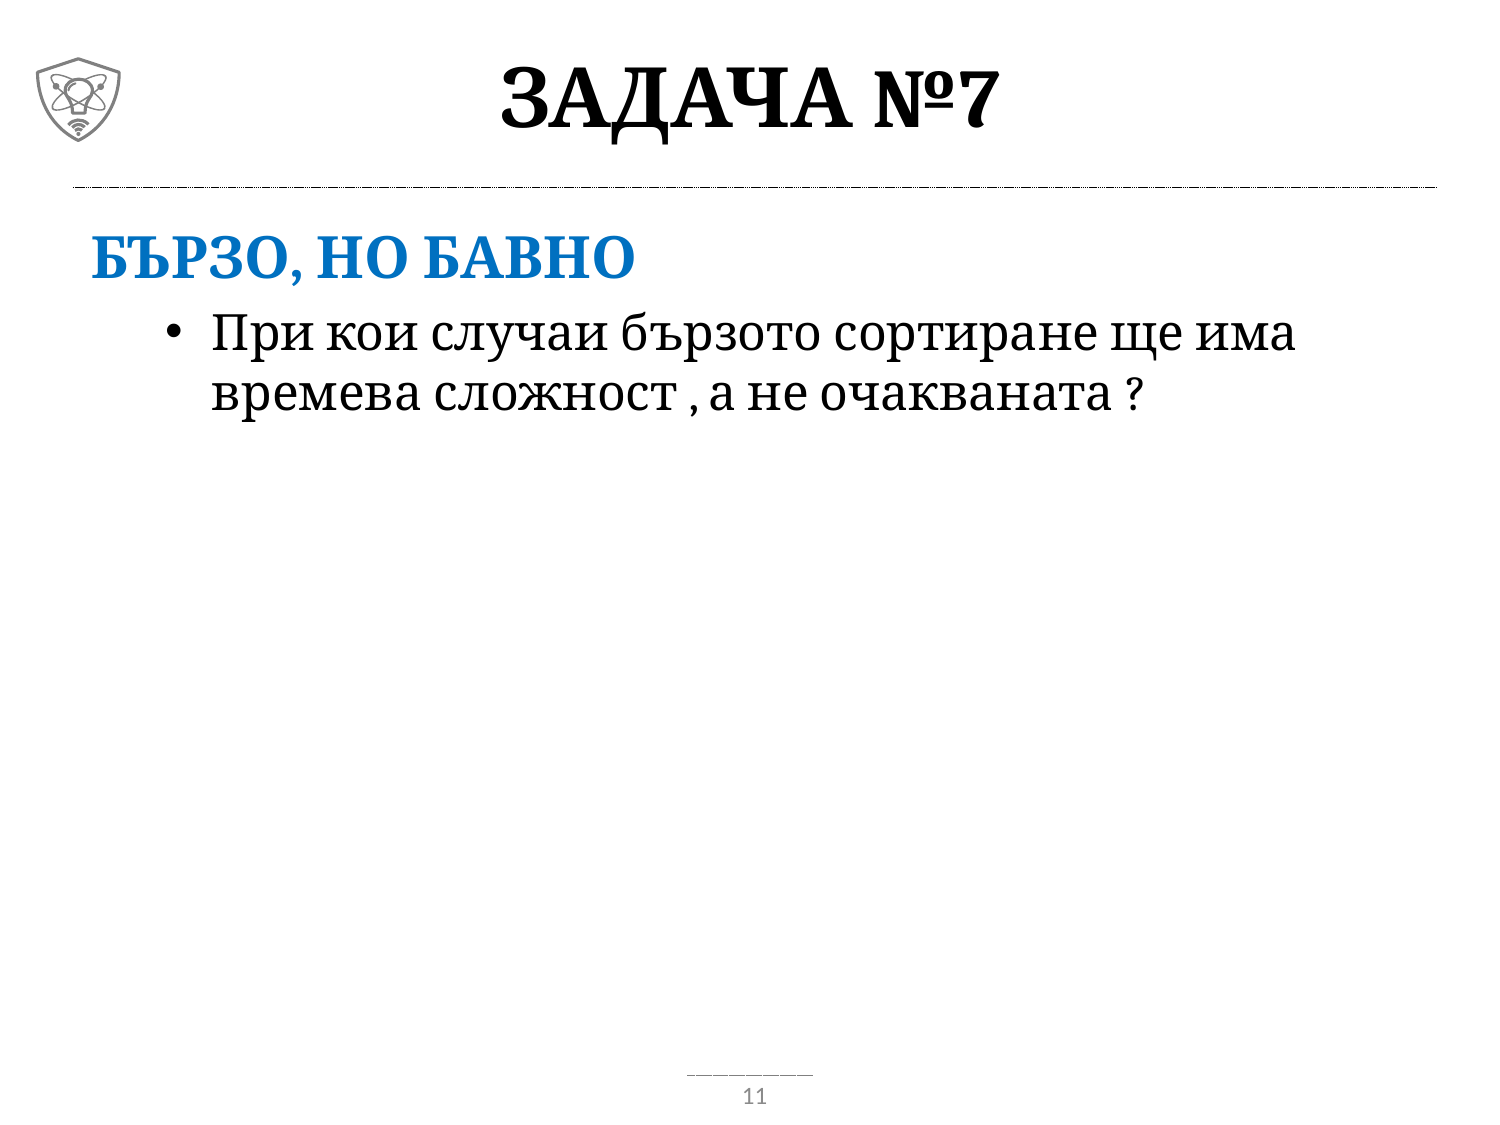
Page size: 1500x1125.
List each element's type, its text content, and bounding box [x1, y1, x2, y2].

slide_number 11 [579, 1065, 930, 1125]
title Задача №7 [0, 0, 1500, 188]
